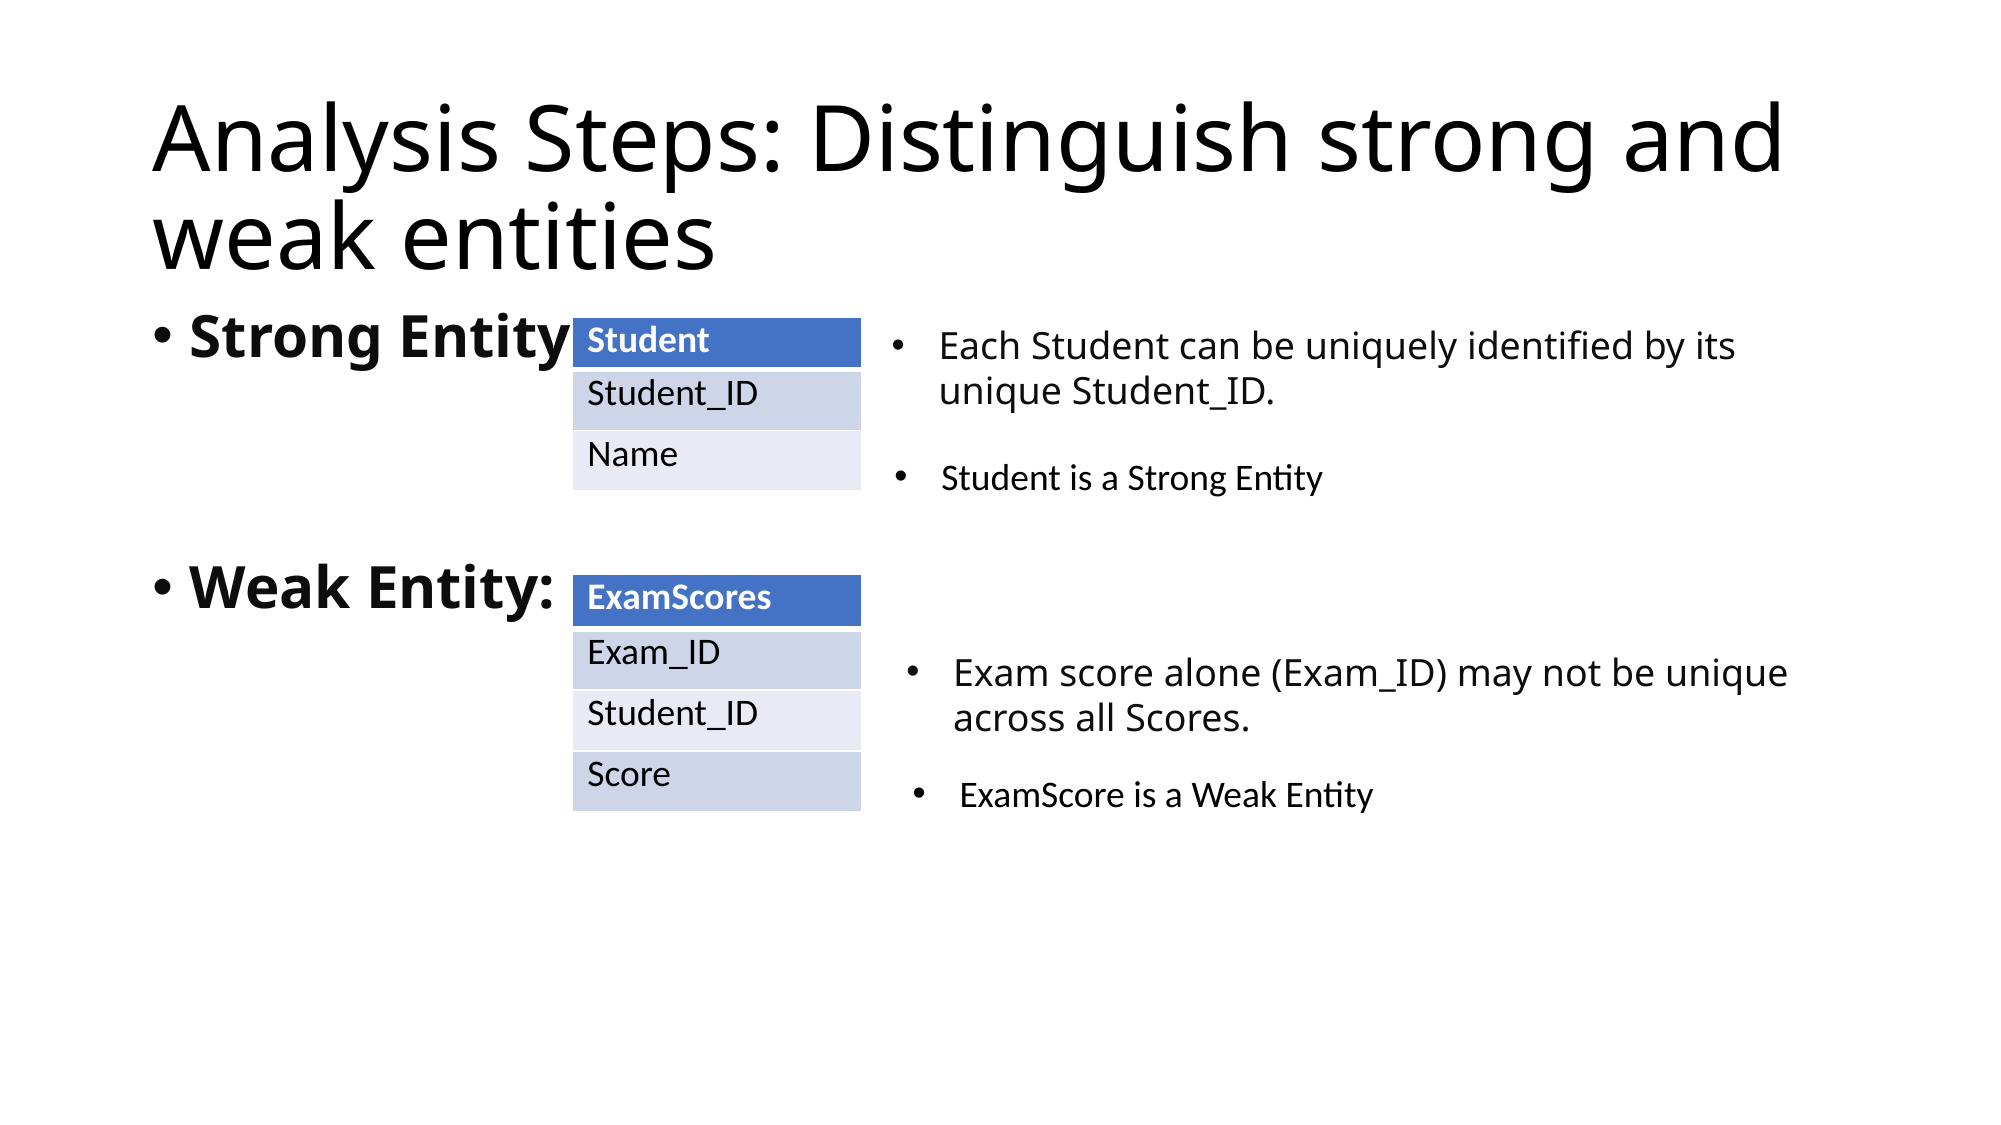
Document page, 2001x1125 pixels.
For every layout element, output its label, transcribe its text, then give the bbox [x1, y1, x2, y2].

text_box Student is a Strong Entity [879, 445, 1339, 506]
list Strong Entity: Weak Entity: [137, 299, 1892, 1014]
table_cell Student_ID [573, 372, 861, 430]
text_box Exam score alone (Exam_ID) may not be unique across all Scores. [891, 641, 1892, 746]
title Analysis Steps: Distinguish strong and weak entities [137, 82, 1863, 299]
table_header ExamScores [573, 575, 861, 626]
table_cell Student_ID [573, 691, 861, 750]
table_cell Exam_ID [573, 632, 861, 689]
table_cell Name [573, 431, 861, 490]
table_header Student [573, 318, 861, 367]
text_box ExamScore is a Weak Entity [897, 762, 1390, 823]
text_box Each Student can be uniquely identified by its unique Student_ID. [876, 314, 1878, 420]
table_cell Score [573, 752, 861, 811]
